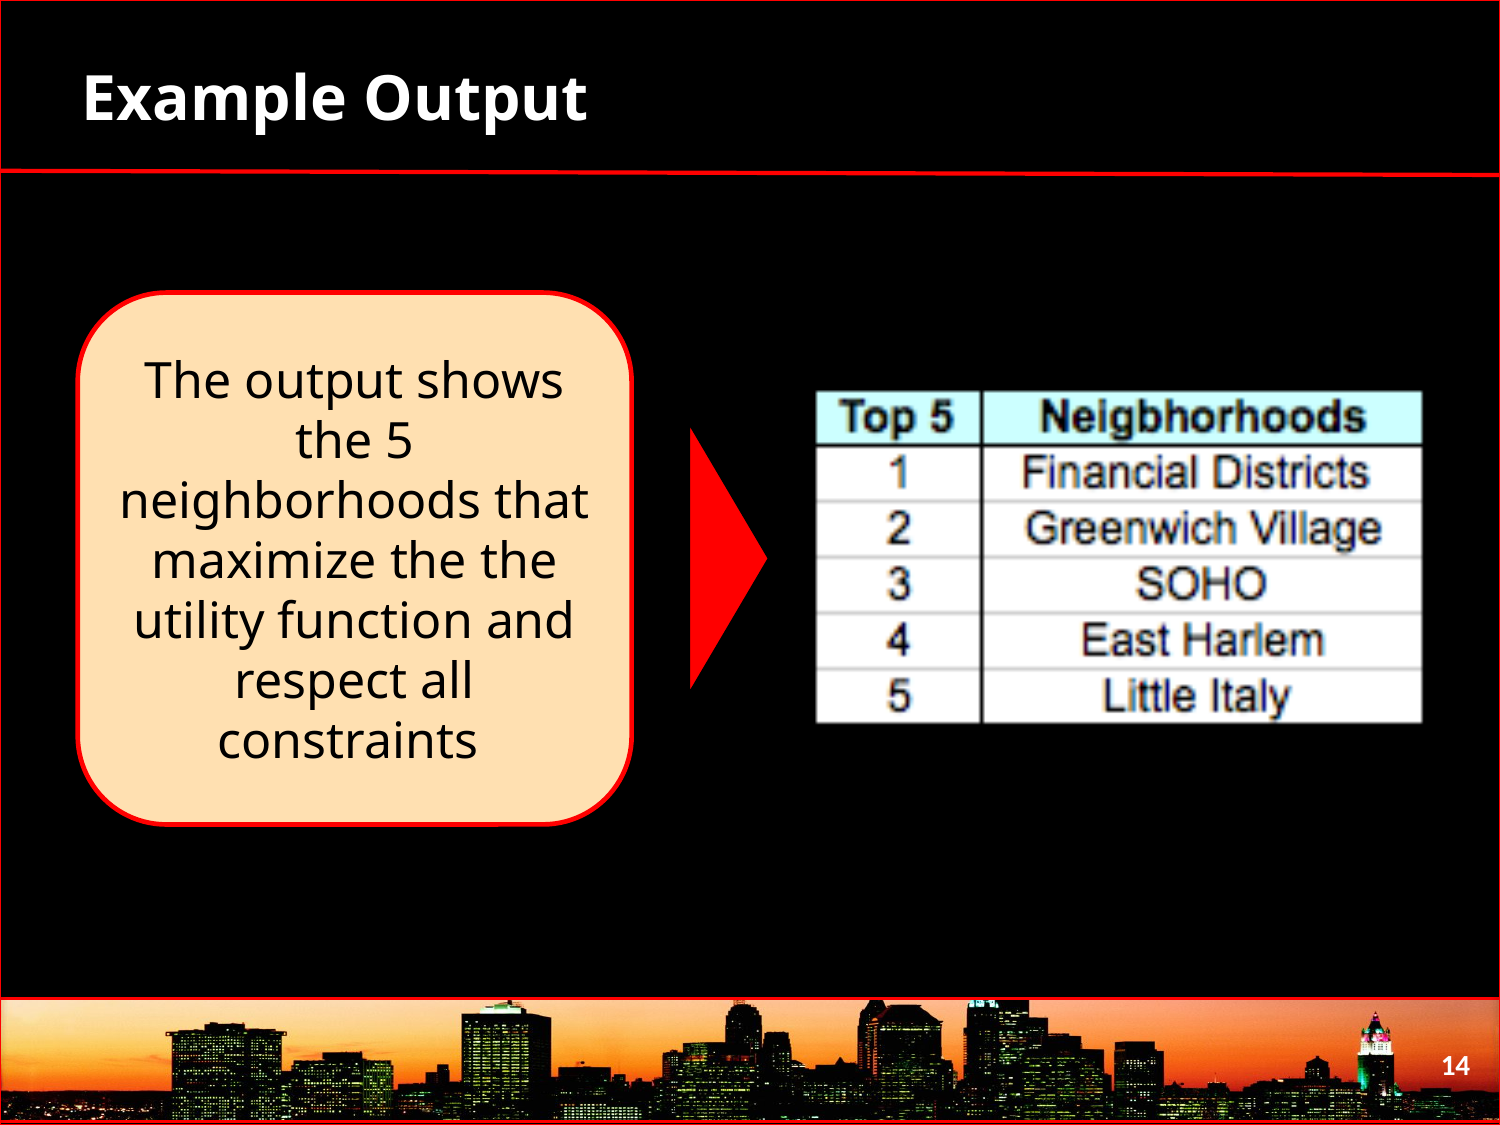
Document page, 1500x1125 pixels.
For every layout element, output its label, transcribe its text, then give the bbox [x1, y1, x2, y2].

text_box The output shows the 5 neighborhoods that maximize the the utility function and respect all constraints [76, 291, 633, 826]
picture [1, 1000, 1499, 1120]
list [813, 389, 1428, 728]
title Example Output [66, 45, 1417, 146]
text_box [688, 423, 770, 694]
